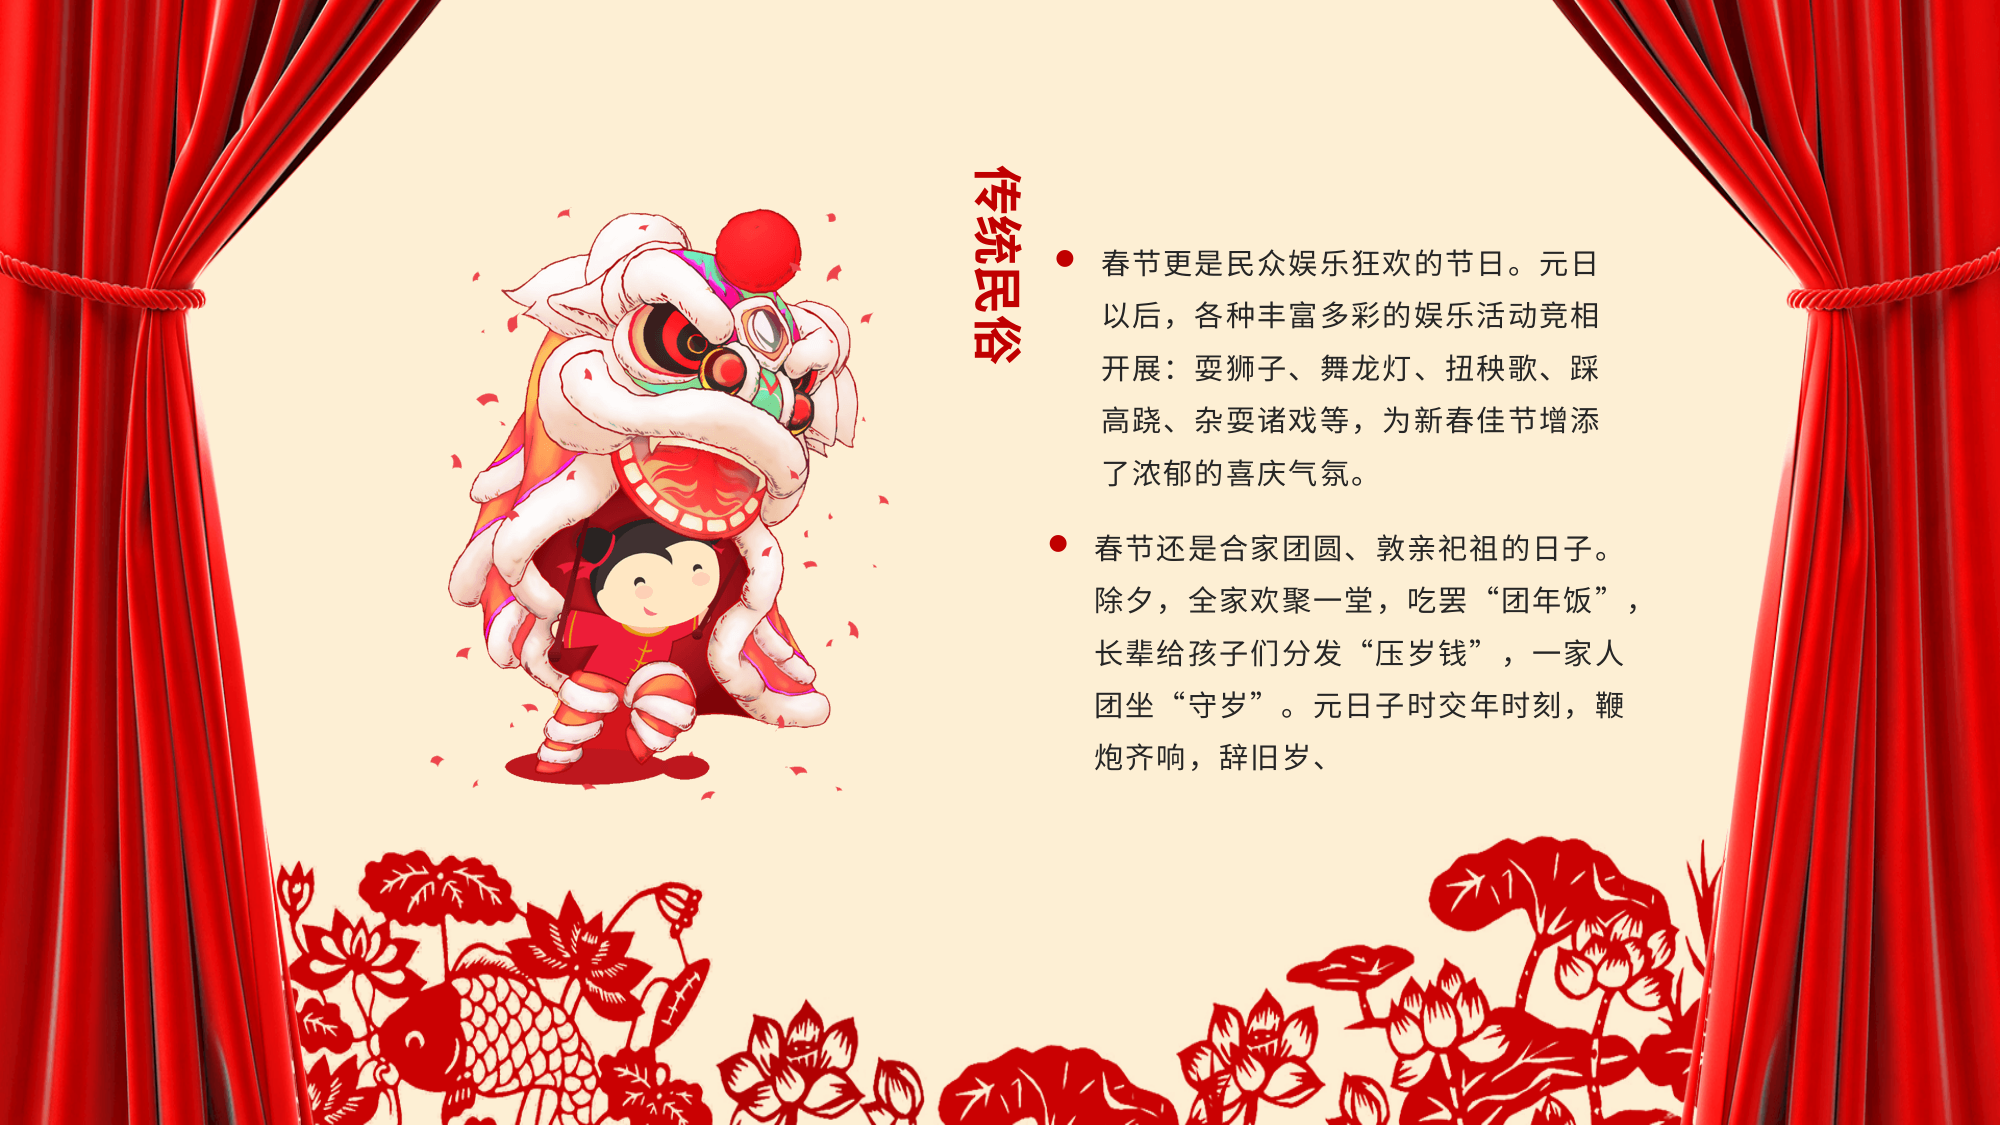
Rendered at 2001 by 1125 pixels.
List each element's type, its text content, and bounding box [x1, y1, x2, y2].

text_box 春节还是合家团圆、敦亲祀祖的日子。除夕，全家欢聚一堂，吃罢“团年饭”，长辈给孩子们分发“压岁钱”，一家人团坐“守岁”。元日子时交年时刻，鞭炮齐响，辞旧岁、 [1032, 505, 1660, 783]
picture [0, 0, 2000, 1125]
text_box 春节更是民众娱乐狂欢的节日。元日以后，各种丰富多彩的娱乐活动竞相开展：耍狮子、舞龙灯、扭秧歌、踩高跷、杂耍诸戏等，为新春佳节增添了浓郁的喜庆气氛。 [1039, 220, 1631, 498]
text_box 传统民俗 [945, 151, 1055, 369]
